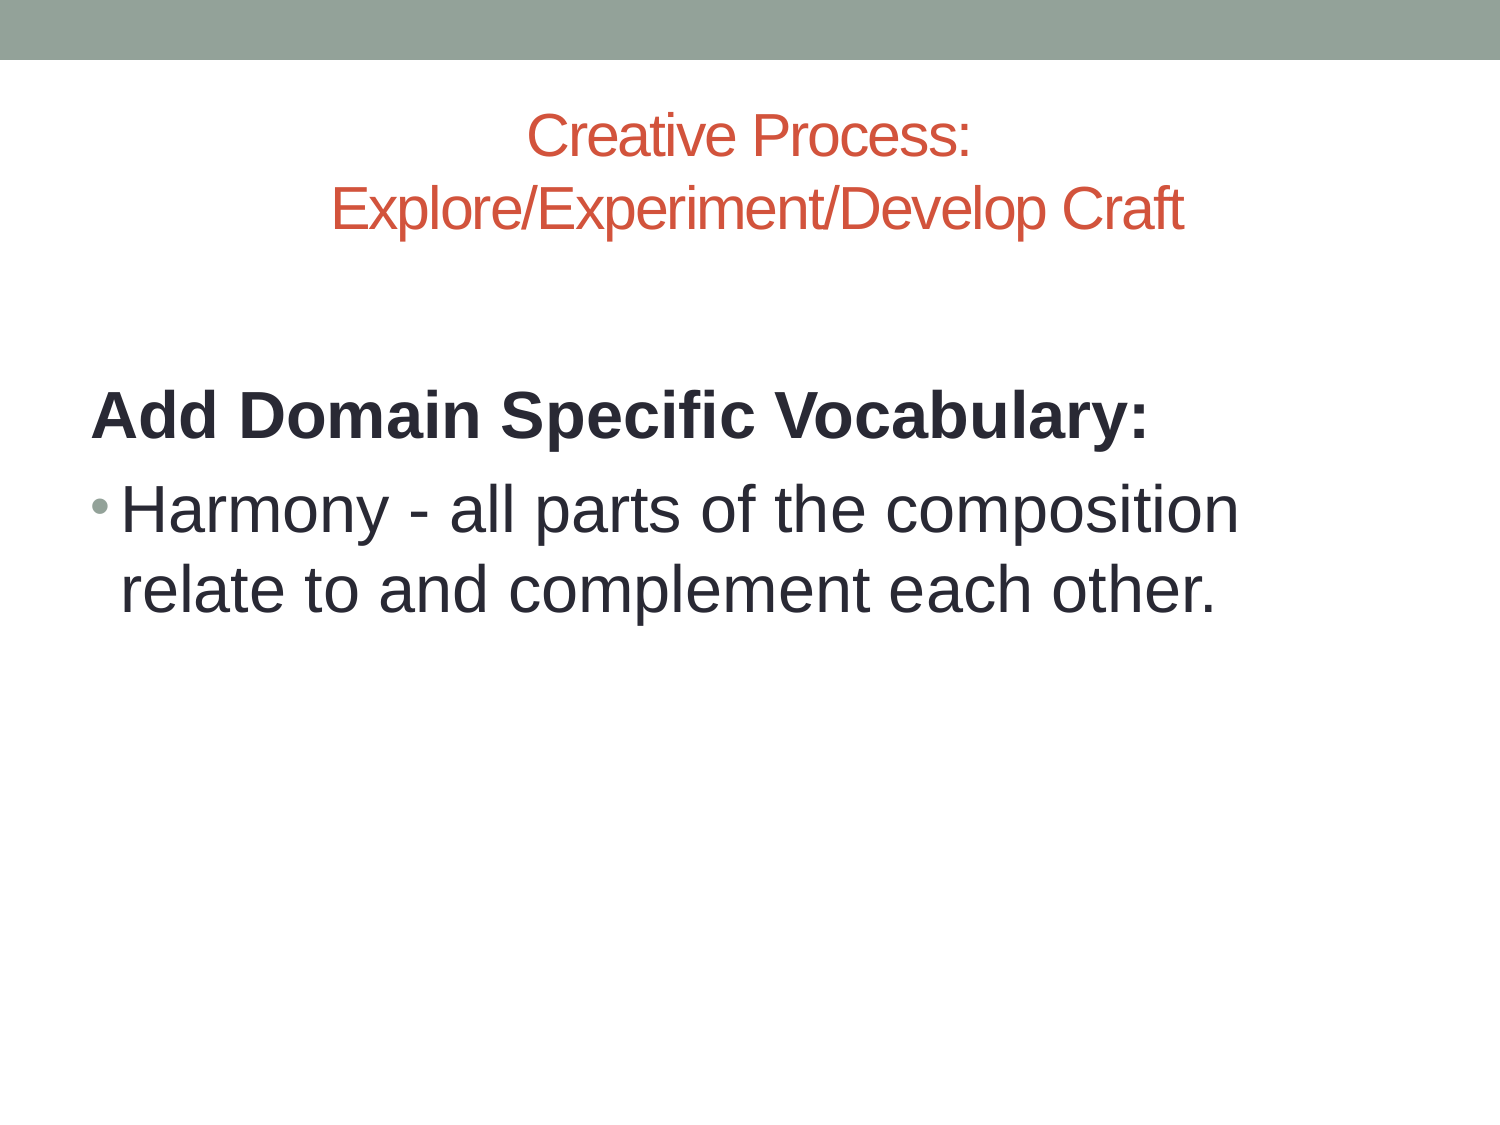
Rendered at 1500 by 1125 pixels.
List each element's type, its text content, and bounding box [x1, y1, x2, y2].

list Add Domain Specific Vocabulary: Harmony - all parts of the composition relate to and complement each other. [75, 364, 1425, 1063]
title Creative Process: Explore/Experiment/Develop Craft [75, 87, 1425, 250]
